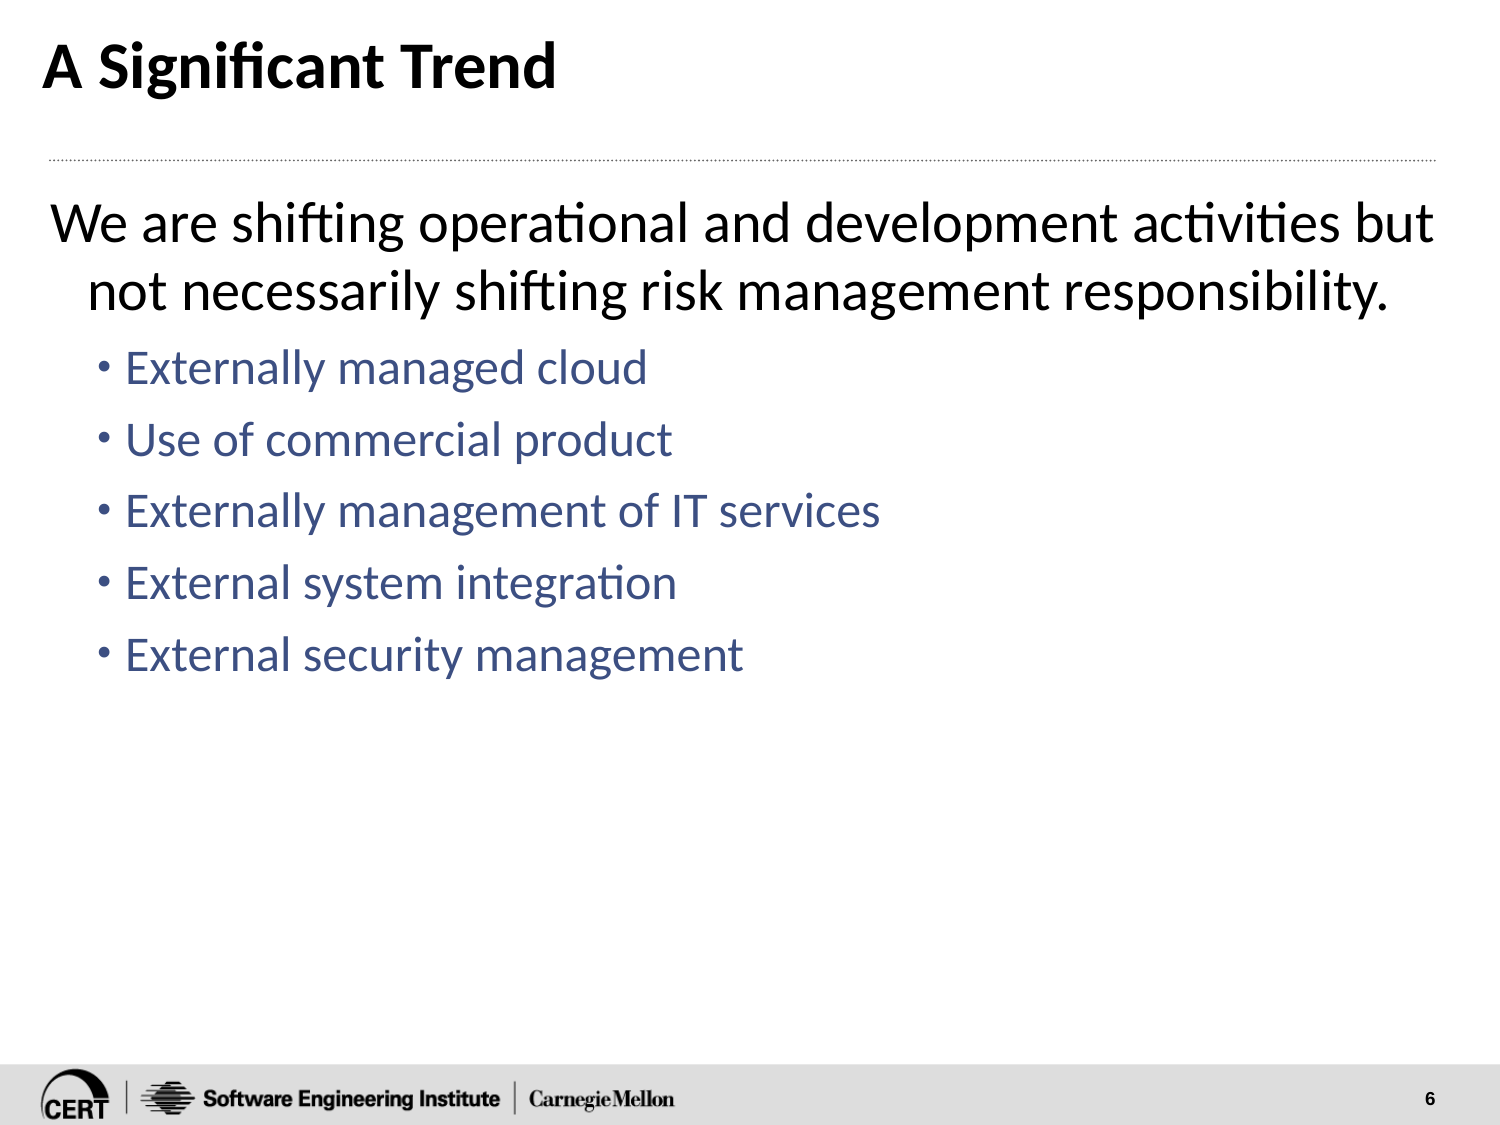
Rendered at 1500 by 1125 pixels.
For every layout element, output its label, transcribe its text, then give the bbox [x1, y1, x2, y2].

title A Significant Trend [42, 37, 1434, 155]
picture [24, 1065, 688, 1125]
list We are shifting operational and development activities but not necessarily shifting risk management responsibility. Externally managed cloud Use of commercial product Externally management of IT services External system integration External security management [49, 187, 1438, 1001]
